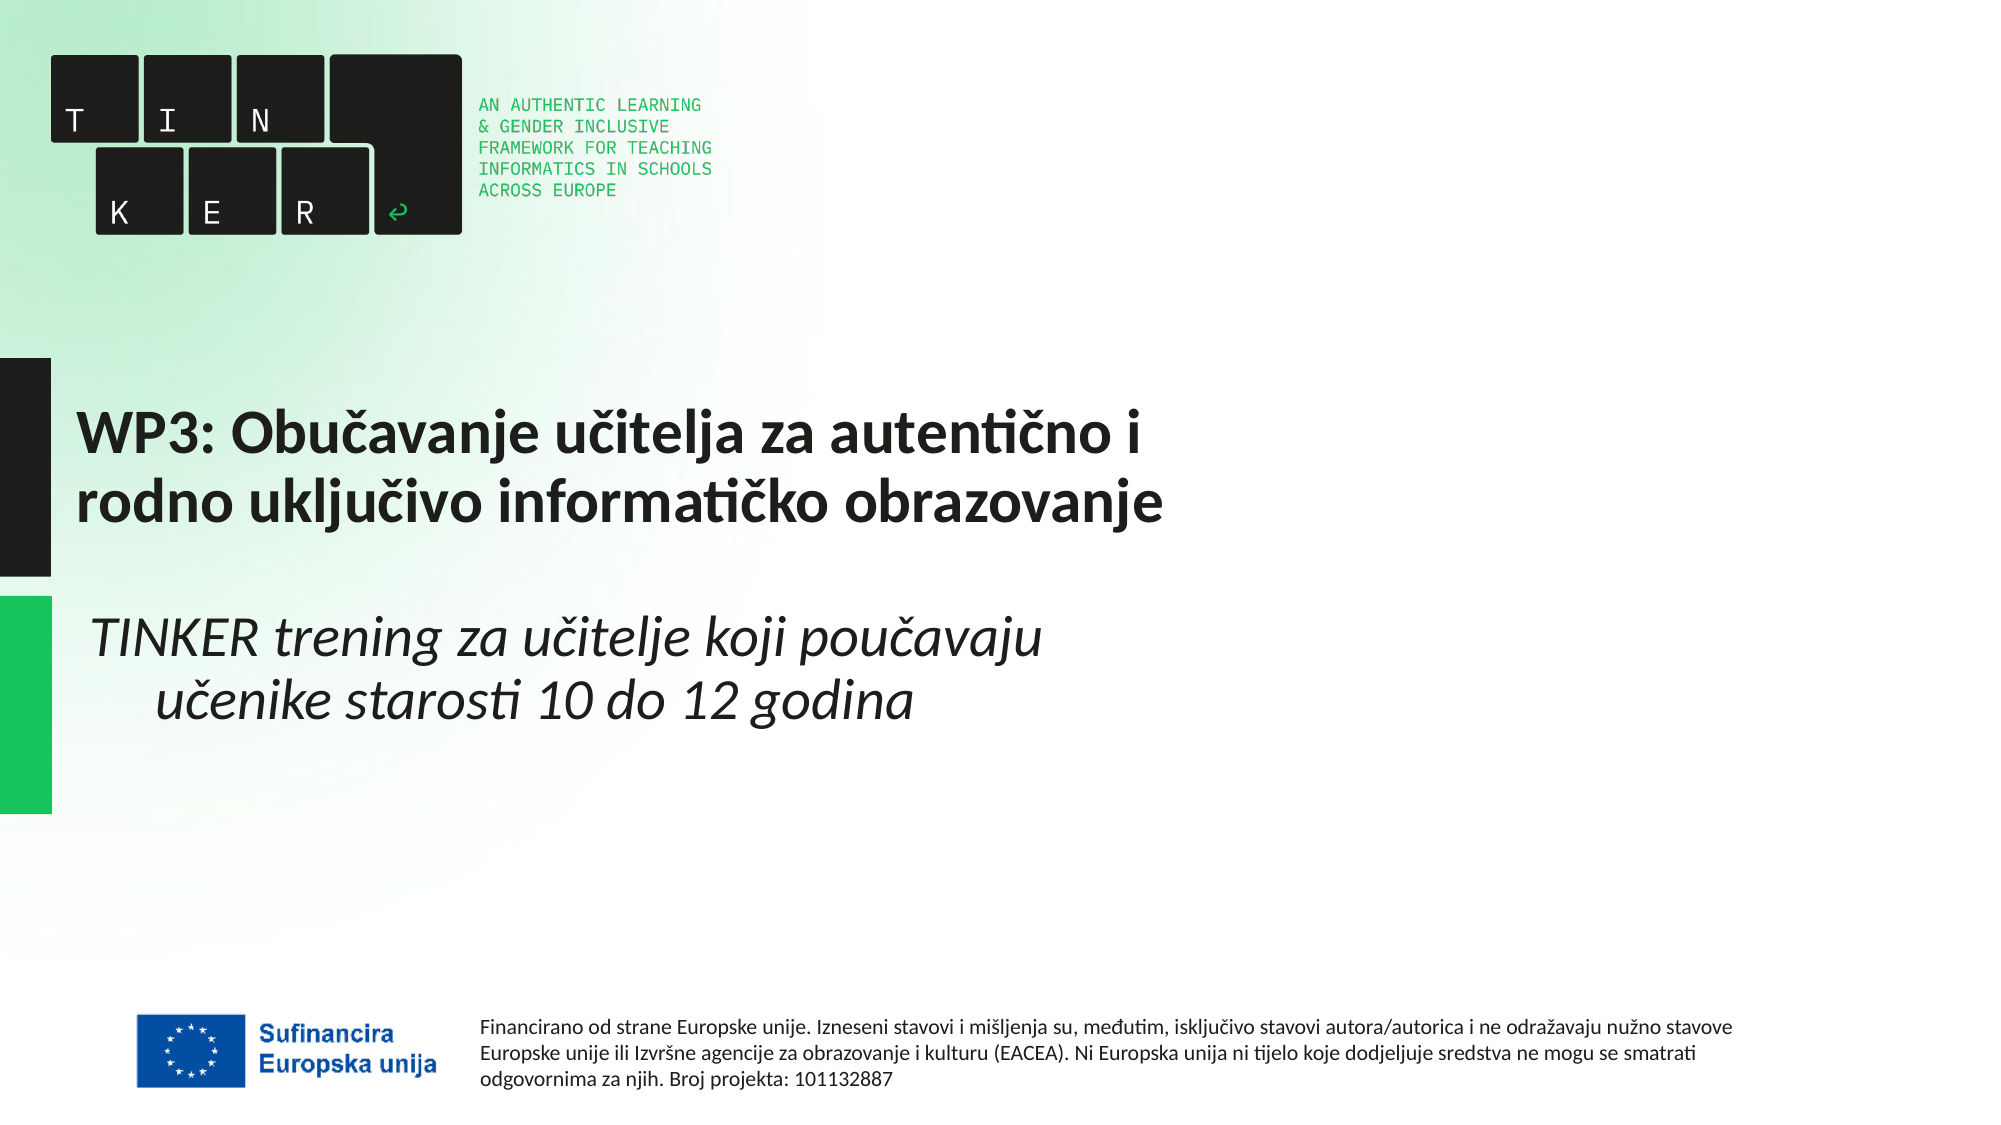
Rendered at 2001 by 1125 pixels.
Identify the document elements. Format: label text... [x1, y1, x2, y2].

subtitle TINKER trening za učitelje koji poučavaju učenike starosti 10 do 12 godina [65, 599, 1197, 812]
picture [0, 0, 843, 1125]
title WP3: Obučavanje učitelja za autentično i rodno uključivo informatičko obrazovanje [61, 358, 1196, 578]
